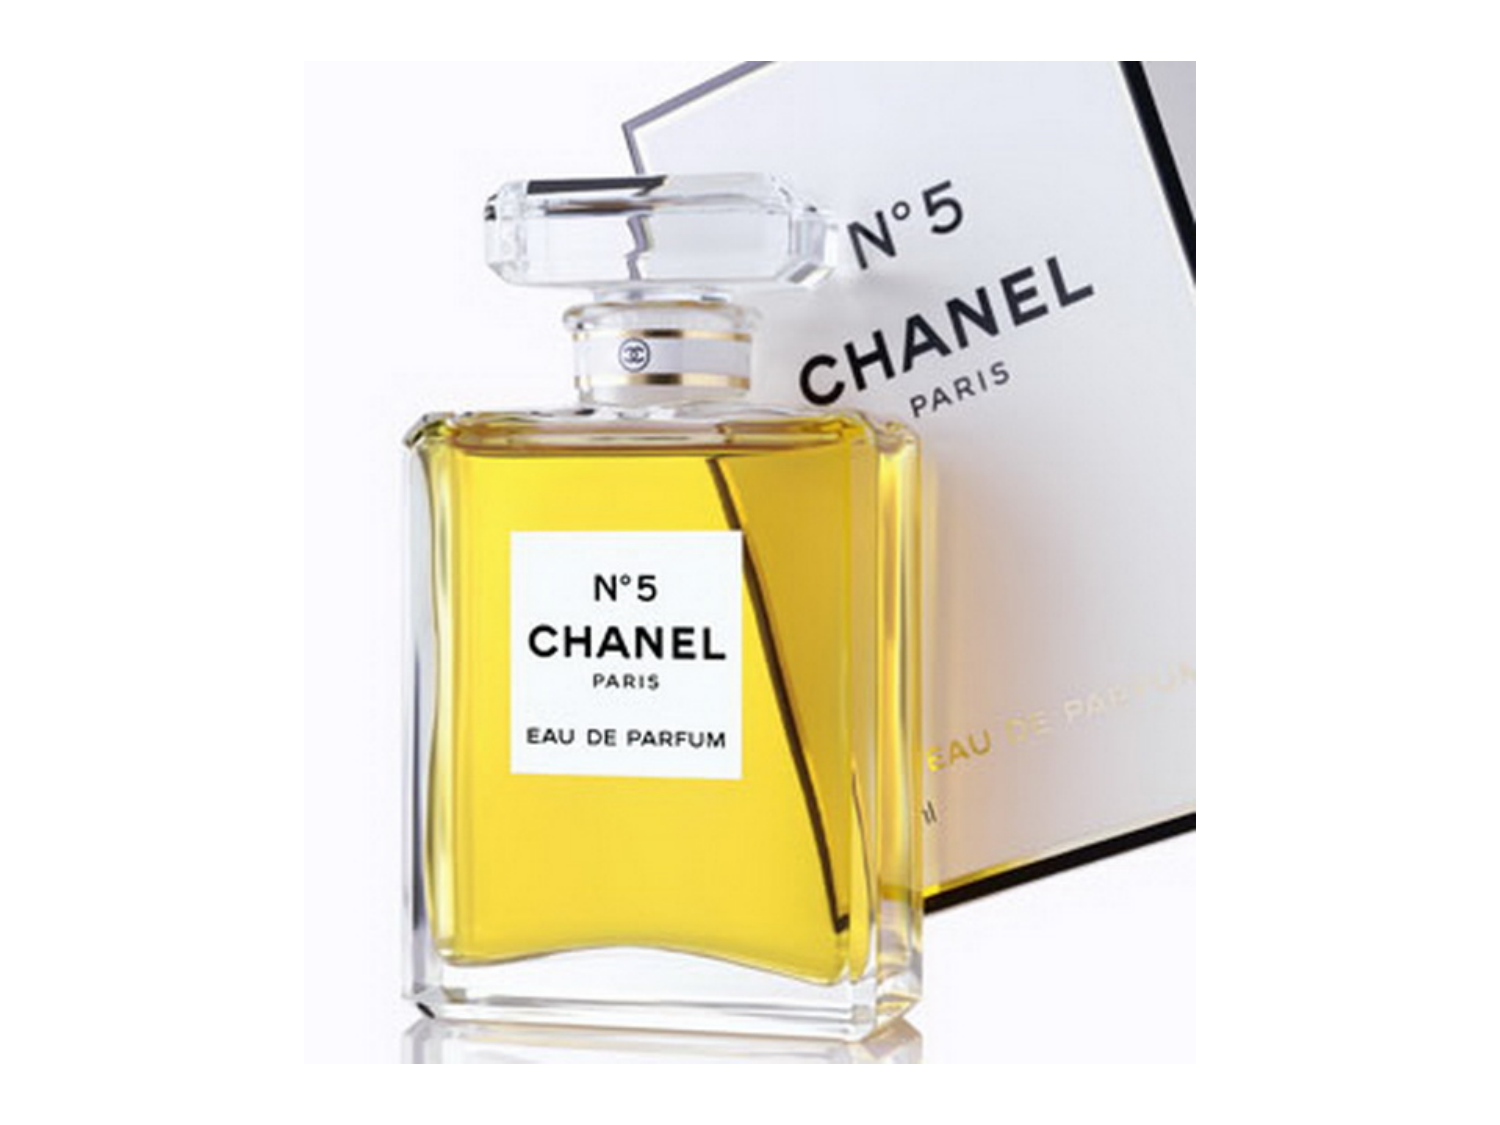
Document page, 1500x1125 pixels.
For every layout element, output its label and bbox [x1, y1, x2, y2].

picture [304, 61, 1196, 1064]
